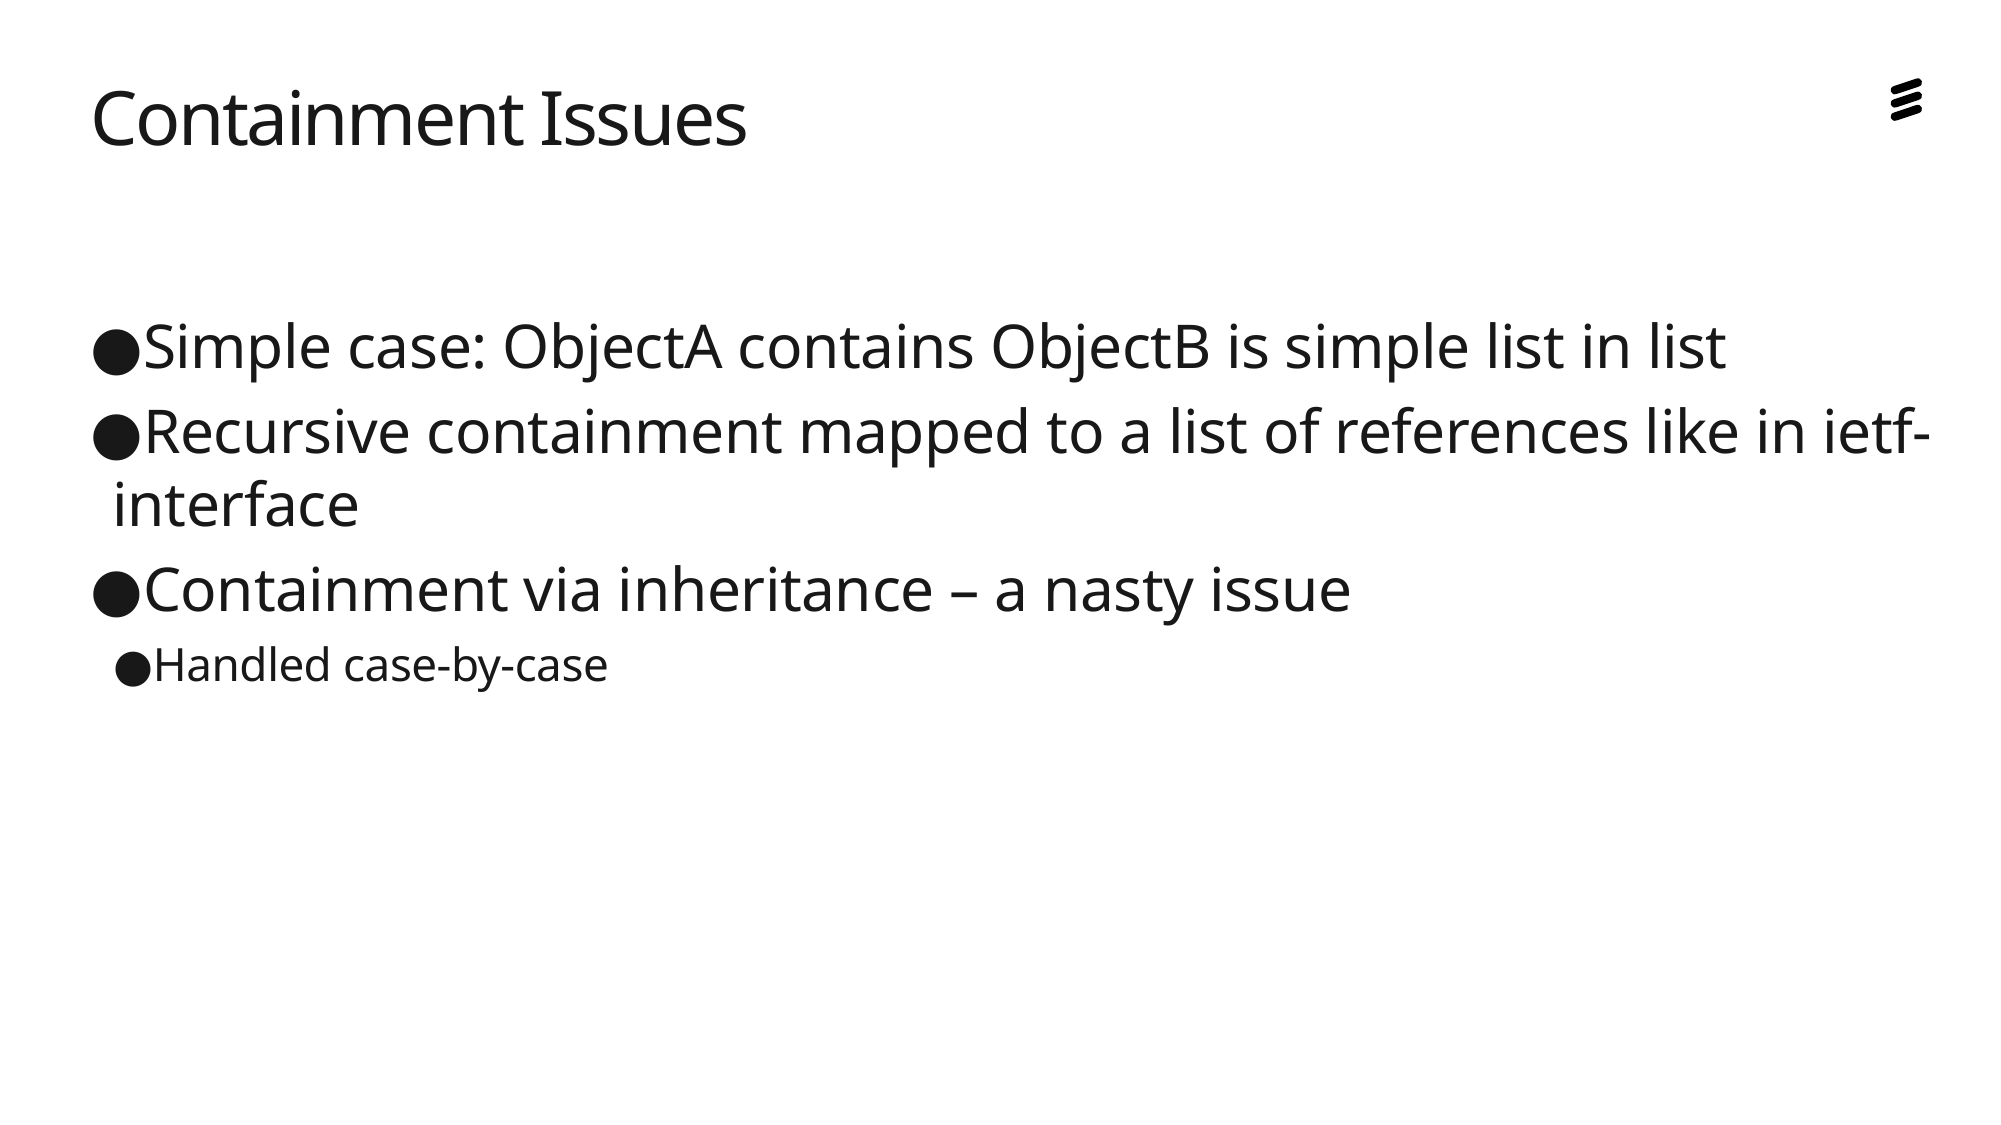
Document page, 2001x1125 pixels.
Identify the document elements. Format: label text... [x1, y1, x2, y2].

list Simple case: ObjectA contains ObjectB is simple list in list Recursive containment mapped to a list of references like in ietf-interface Containment via inheritance – a nasty issue Handled case-by-case [78, 302, 1962, 1024]
title Containment Issues [78, 77, 1450, 256]
